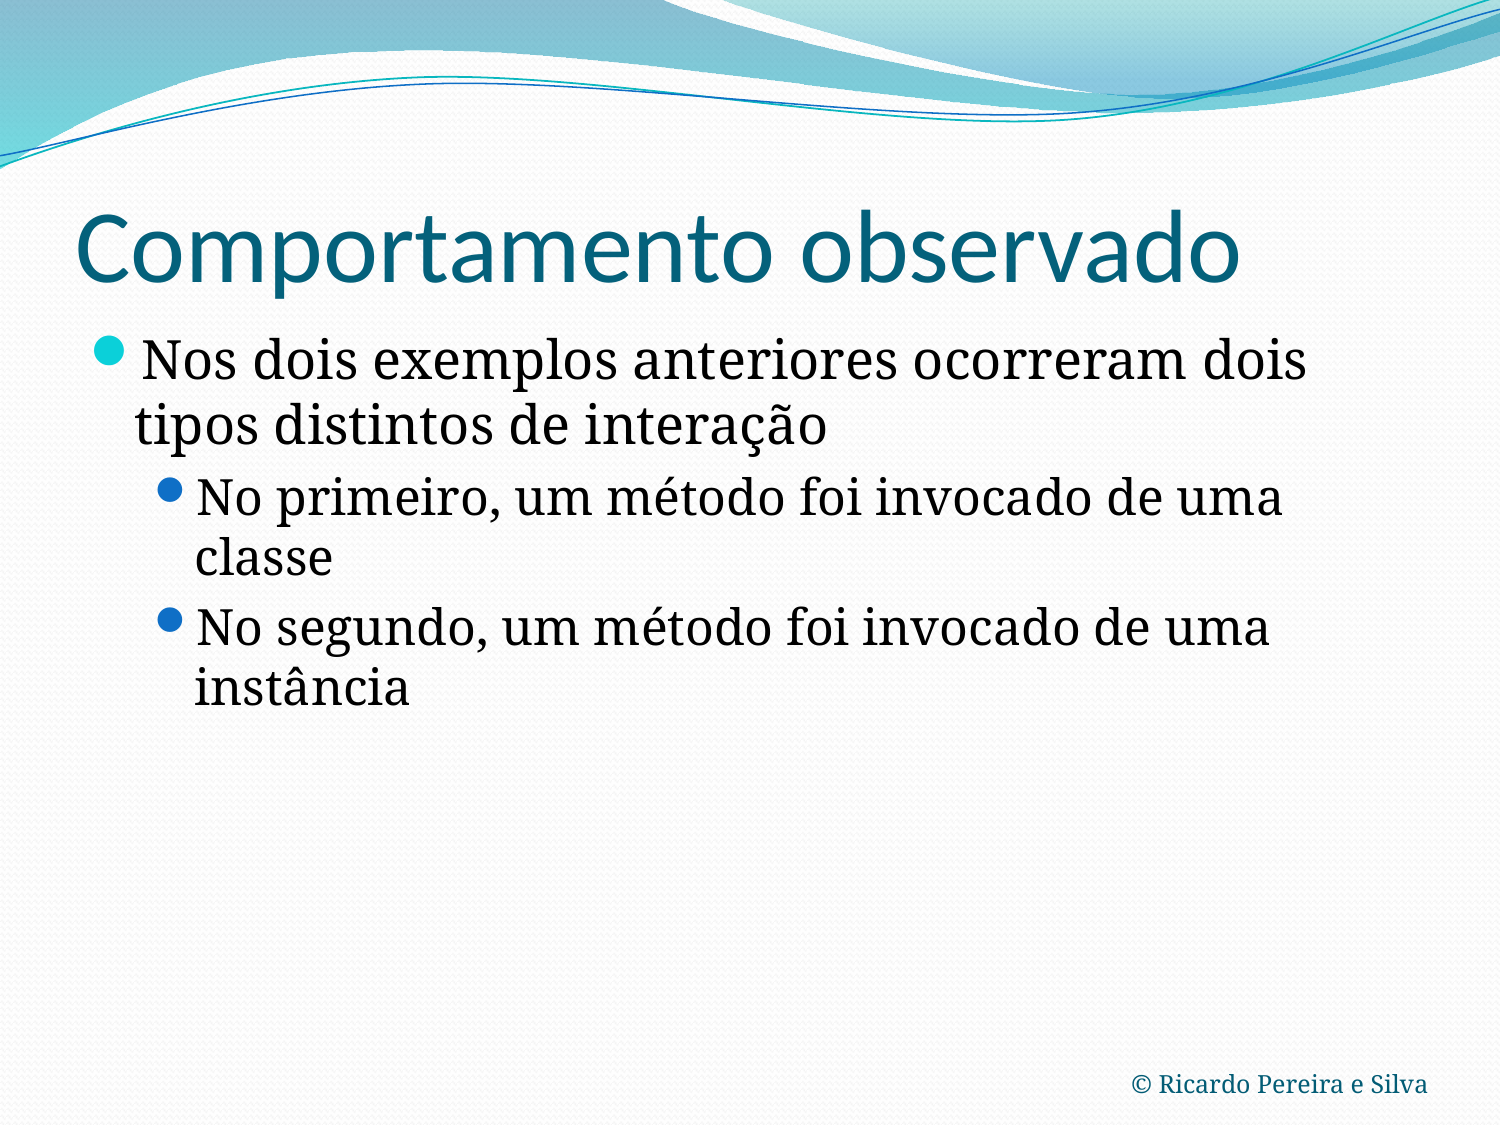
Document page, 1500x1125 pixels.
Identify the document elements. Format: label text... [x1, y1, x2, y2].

list Nos dois exemplos anteriores ocorreram dois tipos distintos de interação No primeiro, um método foi invocado de uma classe No segundo, um método foi invocado de uma instância [75, 317, 1425, 1038]
title Comportamento observado [75, 115, 1425, 303]
footer © Ricardo Pereira e Silva [1101, 1042, 1429, 1103]
